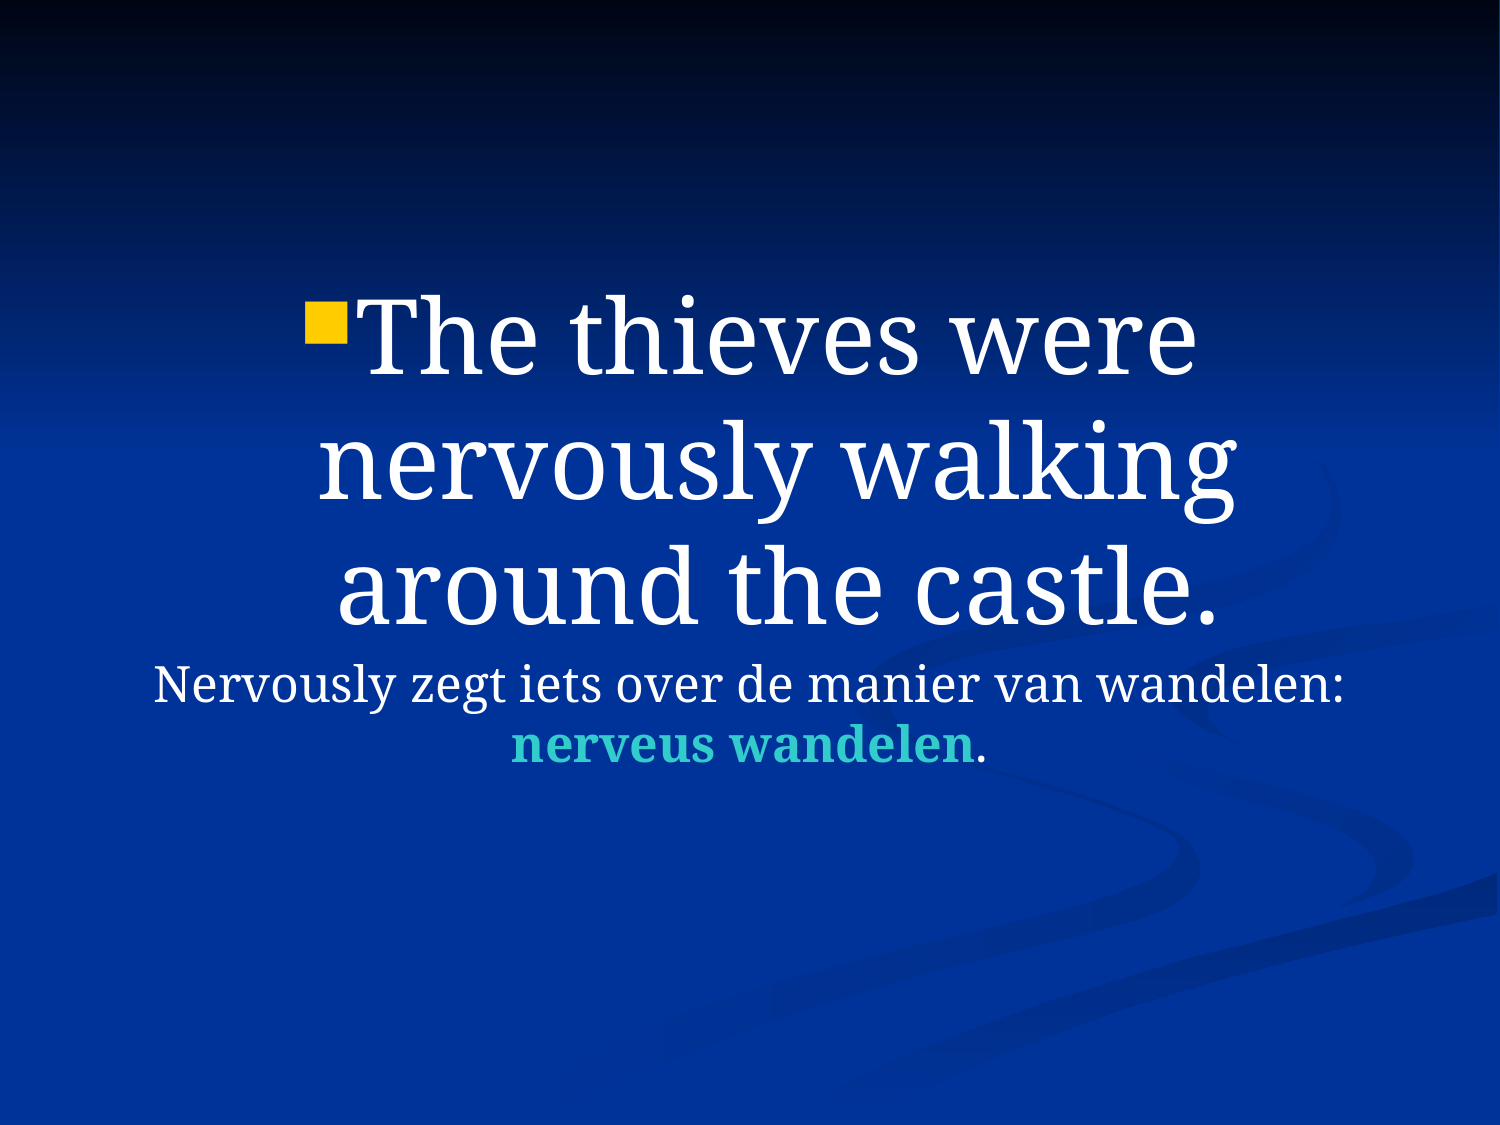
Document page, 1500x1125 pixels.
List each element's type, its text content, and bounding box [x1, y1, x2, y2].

text_box Nervously zegt iets over de manier van wandelen: nerveus wandelen. [74, 645, 1425, 780]
list The thieves were nervously walking around the castle. [75, 262, 1425, 539]
